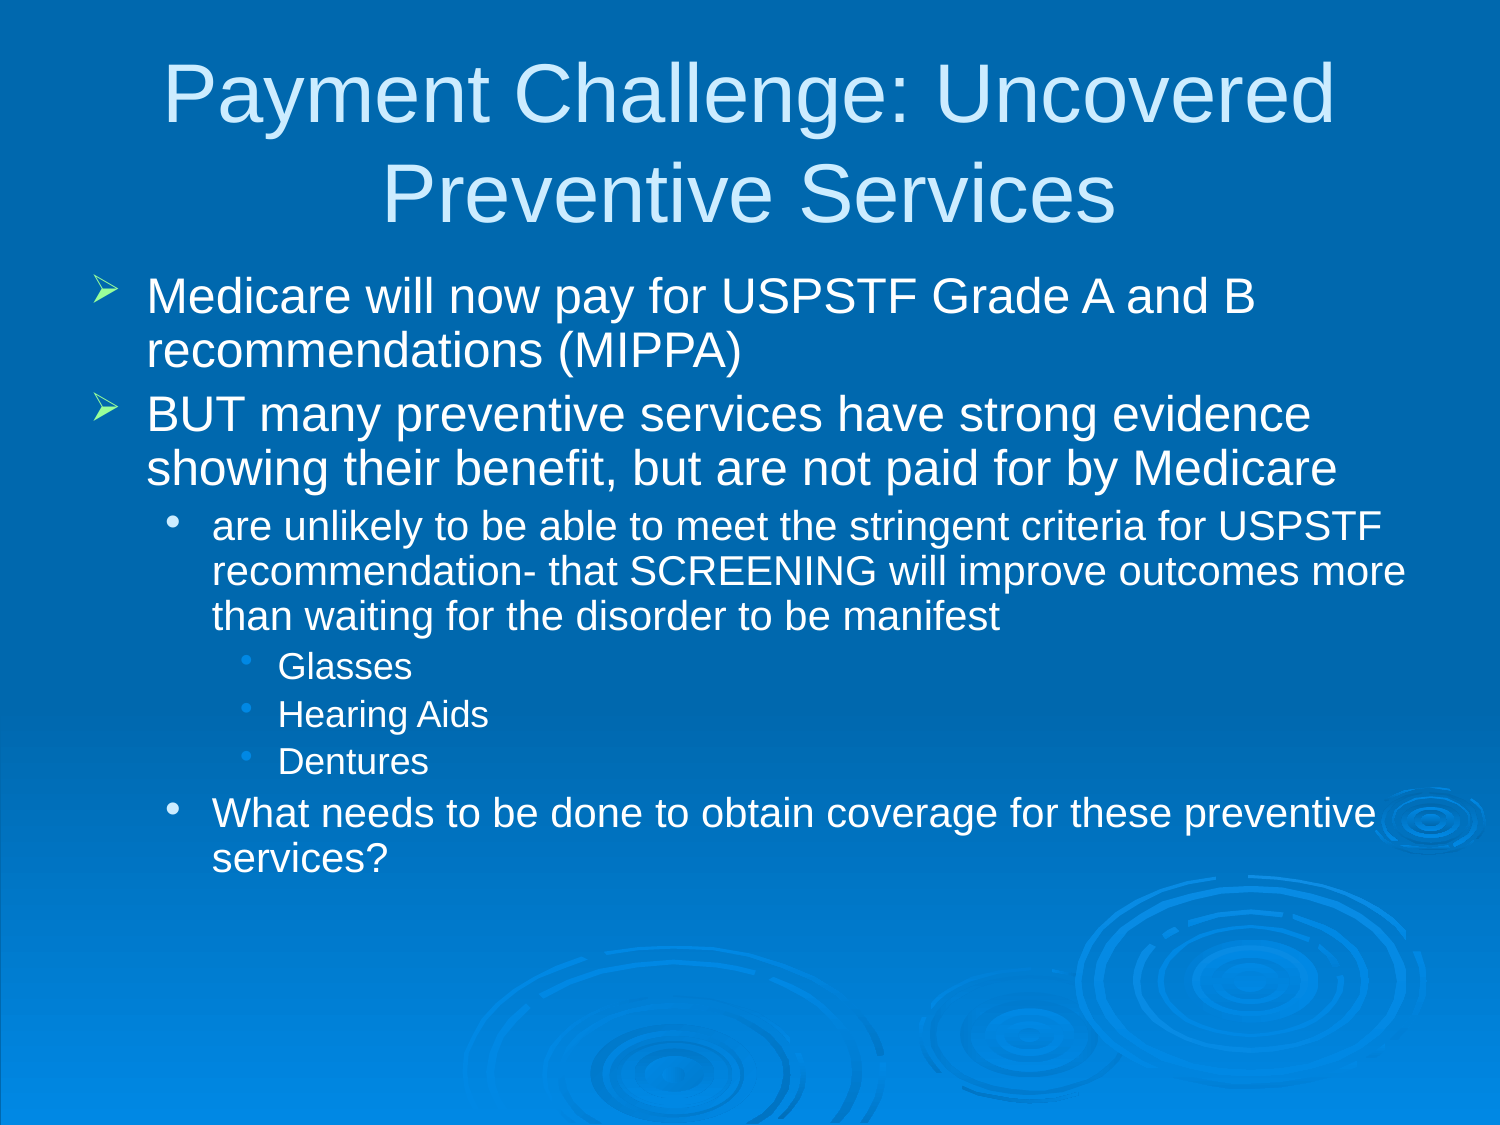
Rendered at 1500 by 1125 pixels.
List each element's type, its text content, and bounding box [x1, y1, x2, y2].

list Medicare will now pay for USPSTF Grade A and B recommendations (MIPPA) BUT many preventive services have strong evidence showing their benefit, but are not paid for by Medicare are unlikely to be able to meet the stringent criteria for USPSTF recommendation- that SCREENING will improve outcomes more than waiting for the disorder to be manifest Glasses Hearing Aids Dentures What needs to be done to obtain coverage for these preventive services? [74, 262, 1426, 1006]
title Payment Challenge: Uncovered Preventive Services [74, 45, 1426, 233]
